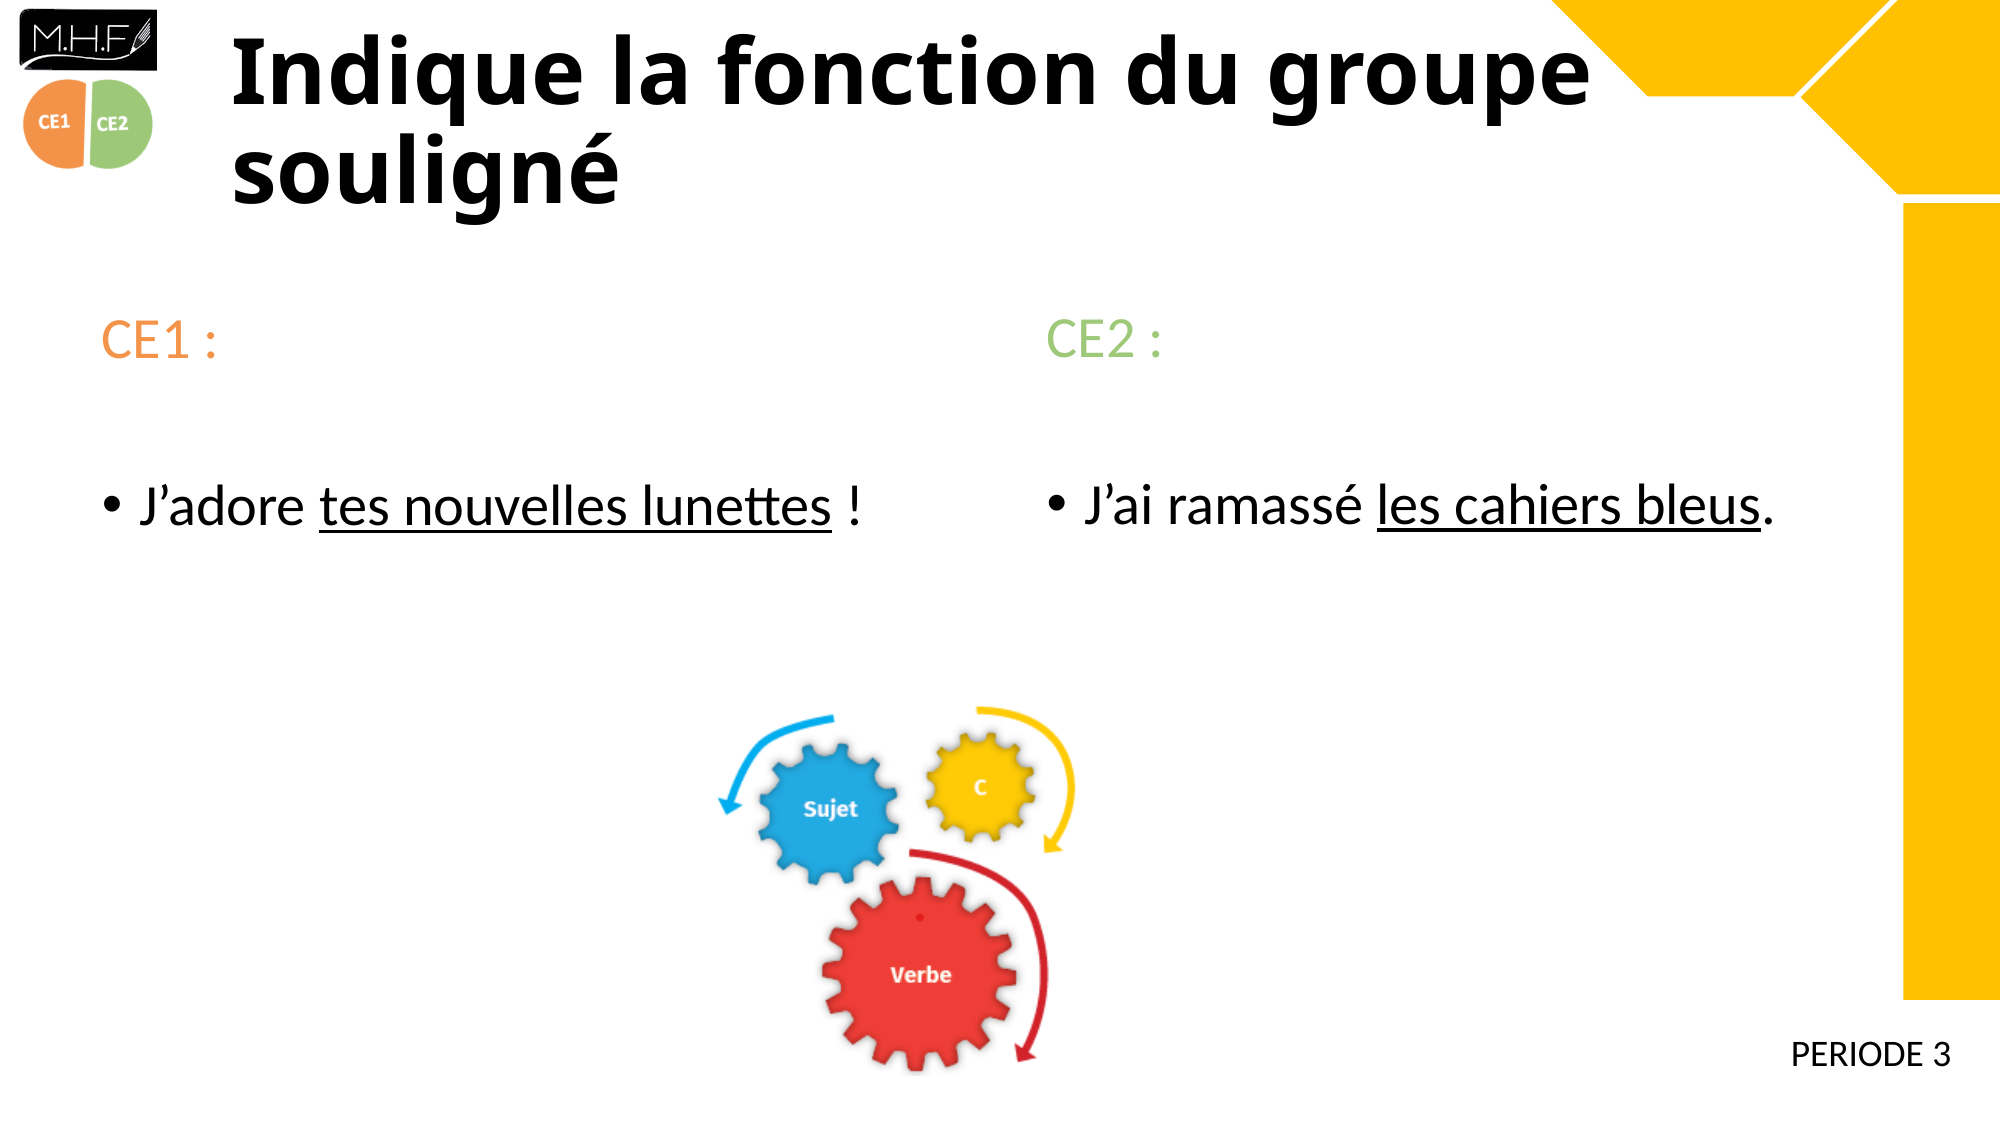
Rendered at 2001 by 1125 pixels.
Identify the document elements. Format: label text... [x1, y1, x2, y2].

picture [1, 7, 177, 207]
picture [711, 693, 1083, 1076]
text_box [1799, 0, 2000, 196]
text_box [1549, 0, 1892, 98]
text_box CE2 : J’ai ramassé les cahiers bleus. [1031, 299, 1853, 1014]
text_box PERIODE 3 [1362, 1021, 1967, 1125]
list CE1 : J’adore tes nouvelles lunettes ! [86, 300, 897, 1015]
title Indique la fonction du groupe souligné [216, 15, 1763, 233]
text_box [1902, 202, 2000, 1001]
